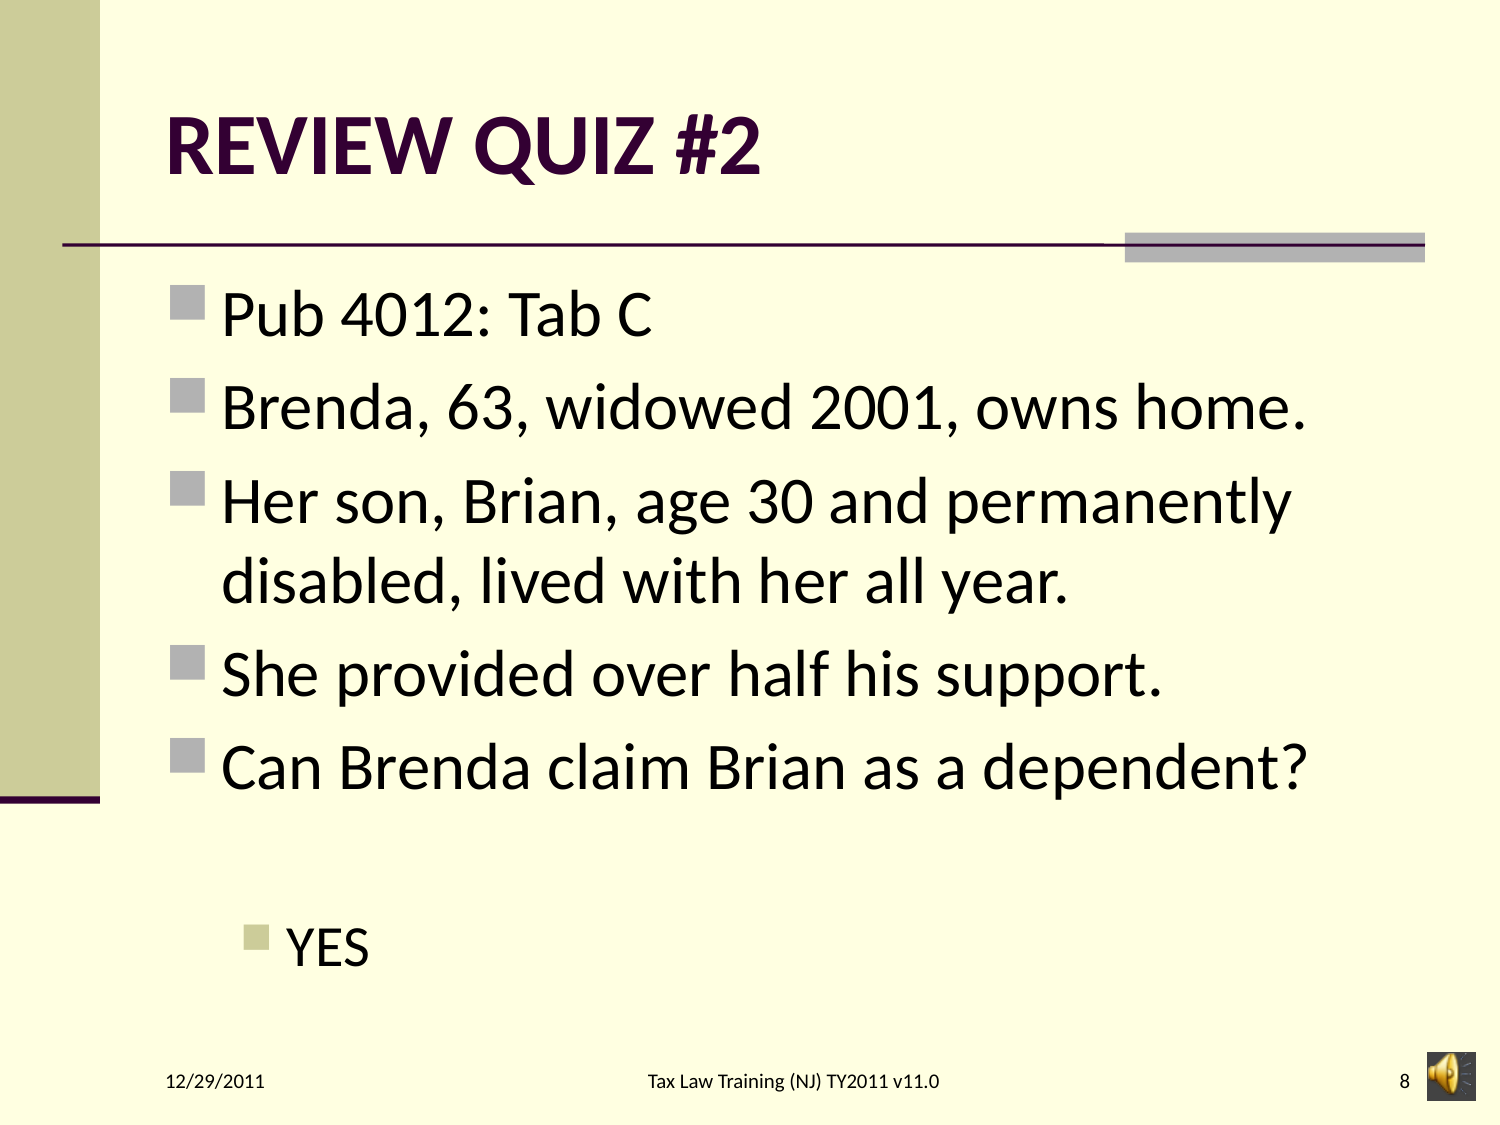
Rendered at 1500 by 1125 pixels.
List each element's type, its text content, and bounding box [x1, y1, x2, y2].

title REVIEW QUIZ #2 [150, 45, 1425, 234]
list Pub 4012: Tab C Brenda, 63, widowed 2001, owns home. Her son, Brian, age 30 and permanently disabled, lived with her all year. She provided over half his support. Can Brenda claim Brian as a dependent? YES [150, 262, 1425, 1038]
footer Tax Law Training (NJ) TY2011 v11.0 [549, 1049, 1038, 1101]
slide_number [149, 1050, 476, 1101]
picture [1426, 1051, 1477, 1102]
slide_number 8 [1112, 1049, 1426, 1101]
